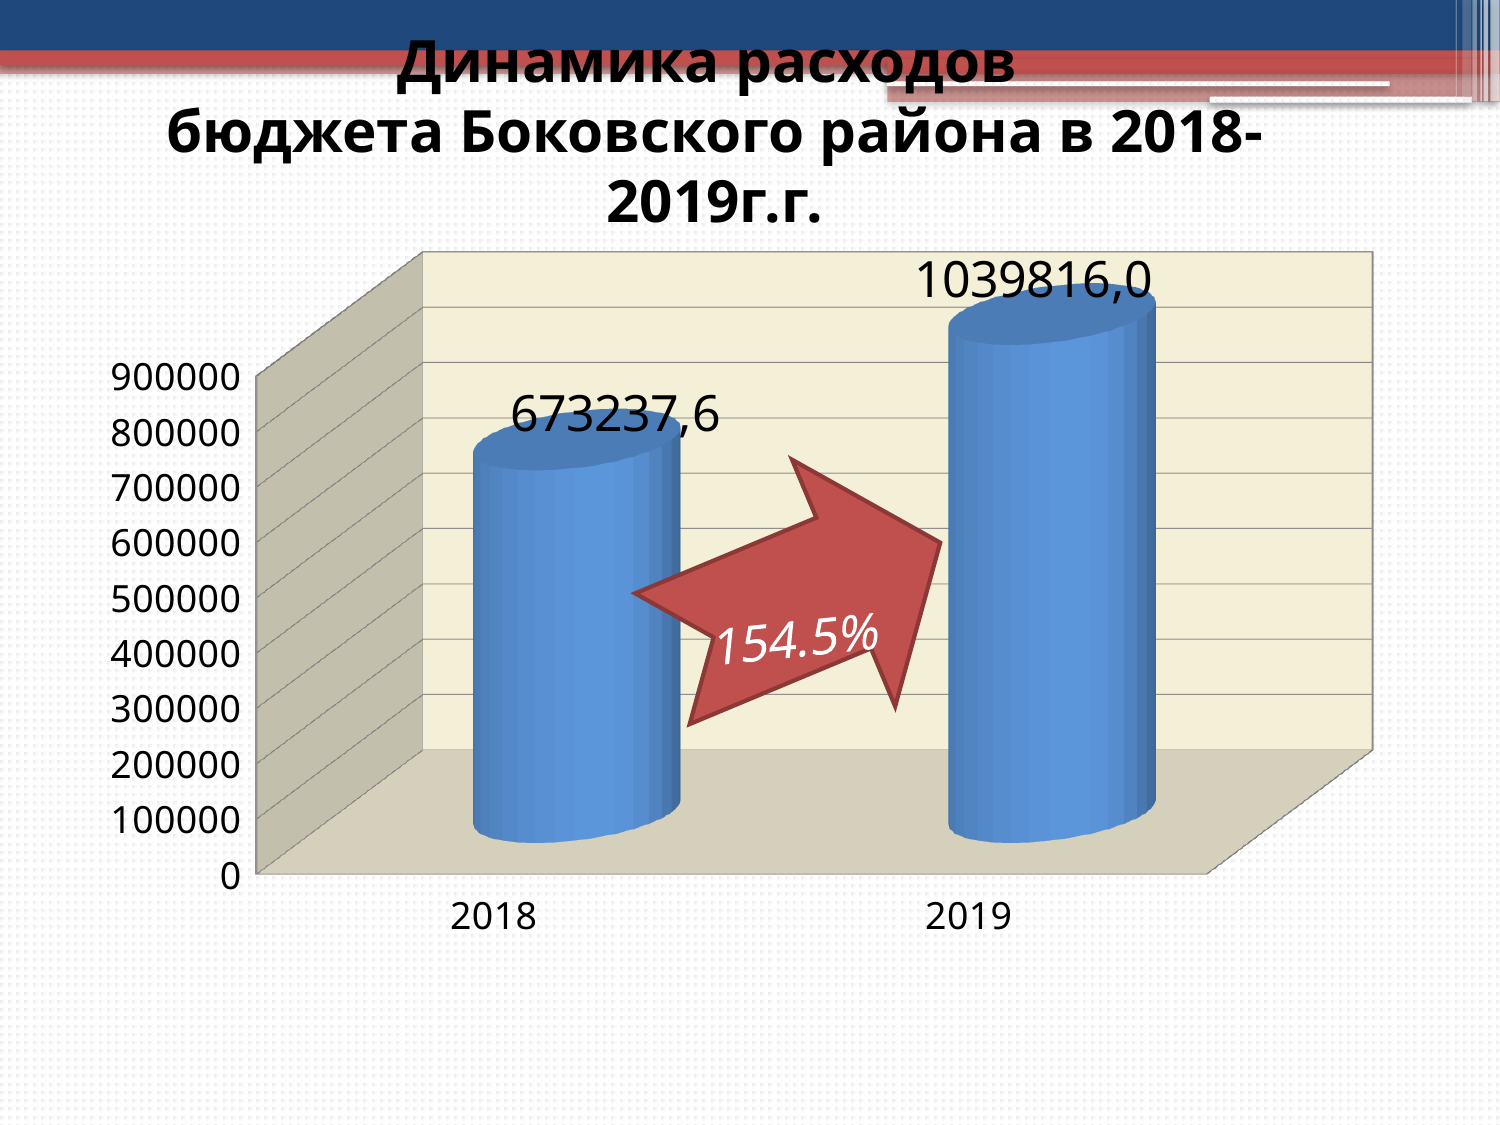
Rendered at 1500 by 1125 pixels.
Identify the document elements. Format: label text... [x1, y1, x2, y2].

title Динамика расходов бюджета Боковского района в 2018-2019г.г. тыс.руб [58, 62, 1372, 267]
chart [84, 235, 1400, 957]
